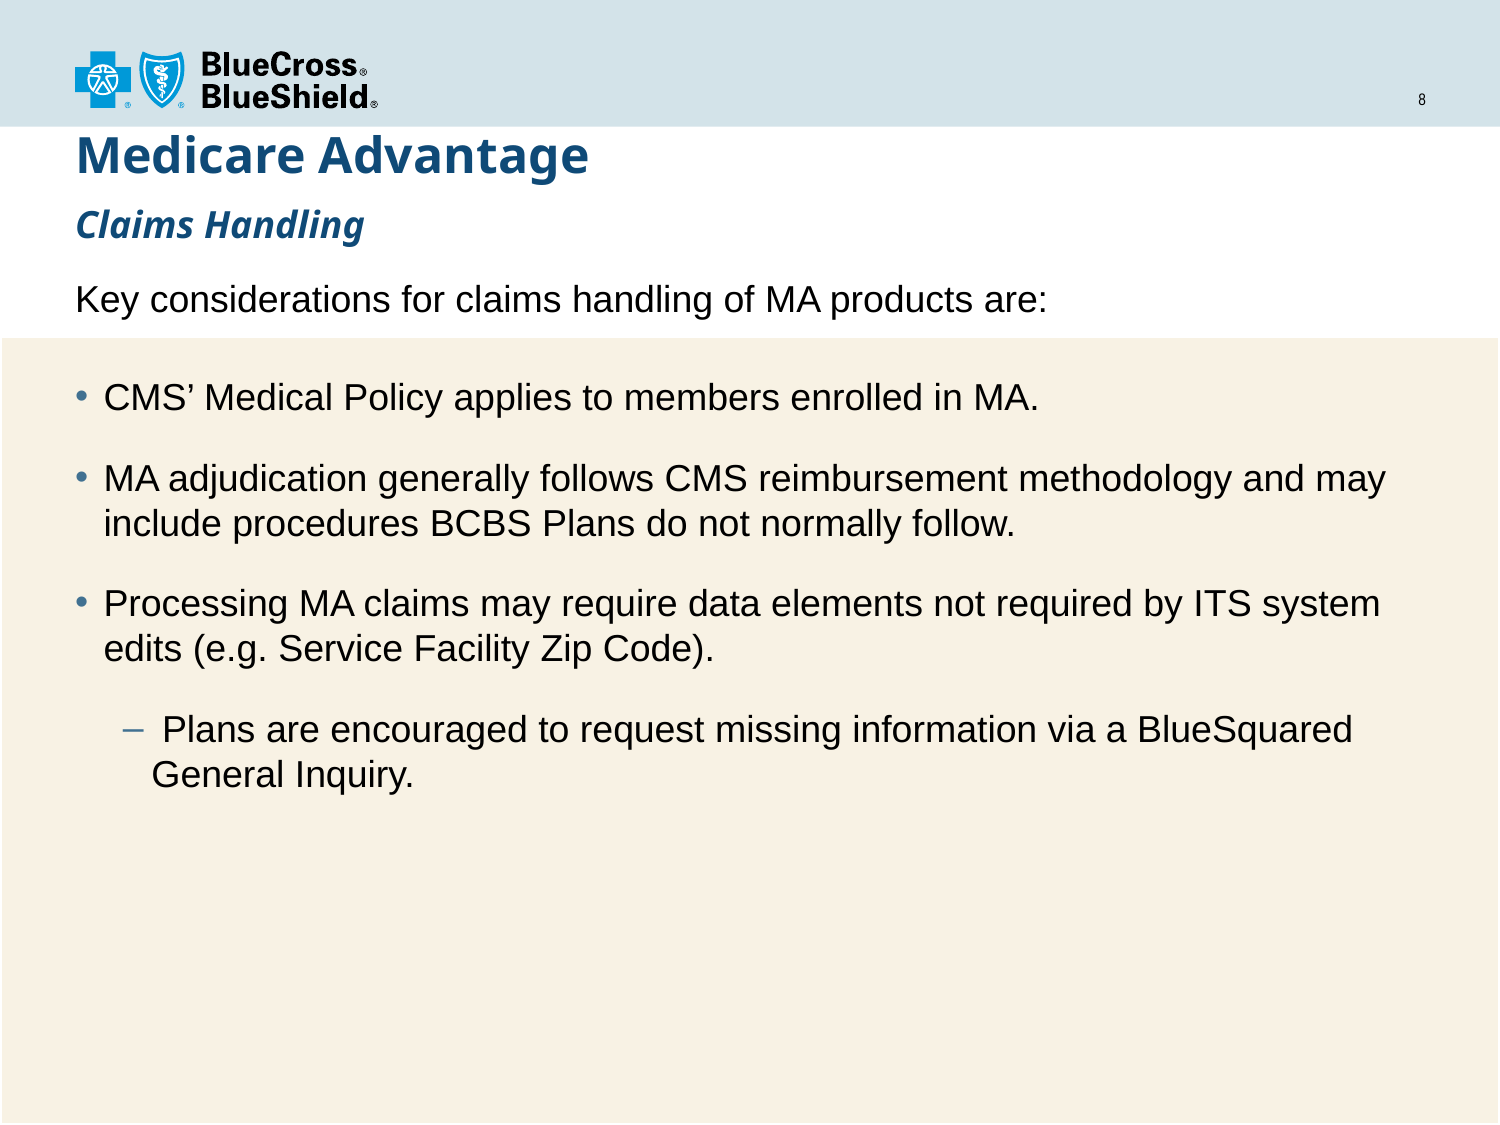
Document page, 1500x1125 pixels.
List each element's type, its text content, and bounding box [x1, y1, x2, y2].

list Key considerations for claims handling of MA products are: [75, 274, 1425, 388]
list CMS’ Medical Policy applies to members enrolled in MA. MA adjudication generally follows CMS reimbursement methodology and may include procedures BCBS Plans do not normally follow. Processing MA claims may require data elements not required by ITS system edits (e.g. Service Facility Zip Code). Plans are encouraged to request missing information via a BlueSquared General Inquiry. [75, 388, 1425, 1109]
text_box [0, 334, 1500, 1125]
picture [178, 101, 185, 109]
picture [124, 101, 131, 109]
title Medicare Advantage Claims Handling [75, 121, 1500, 238]
